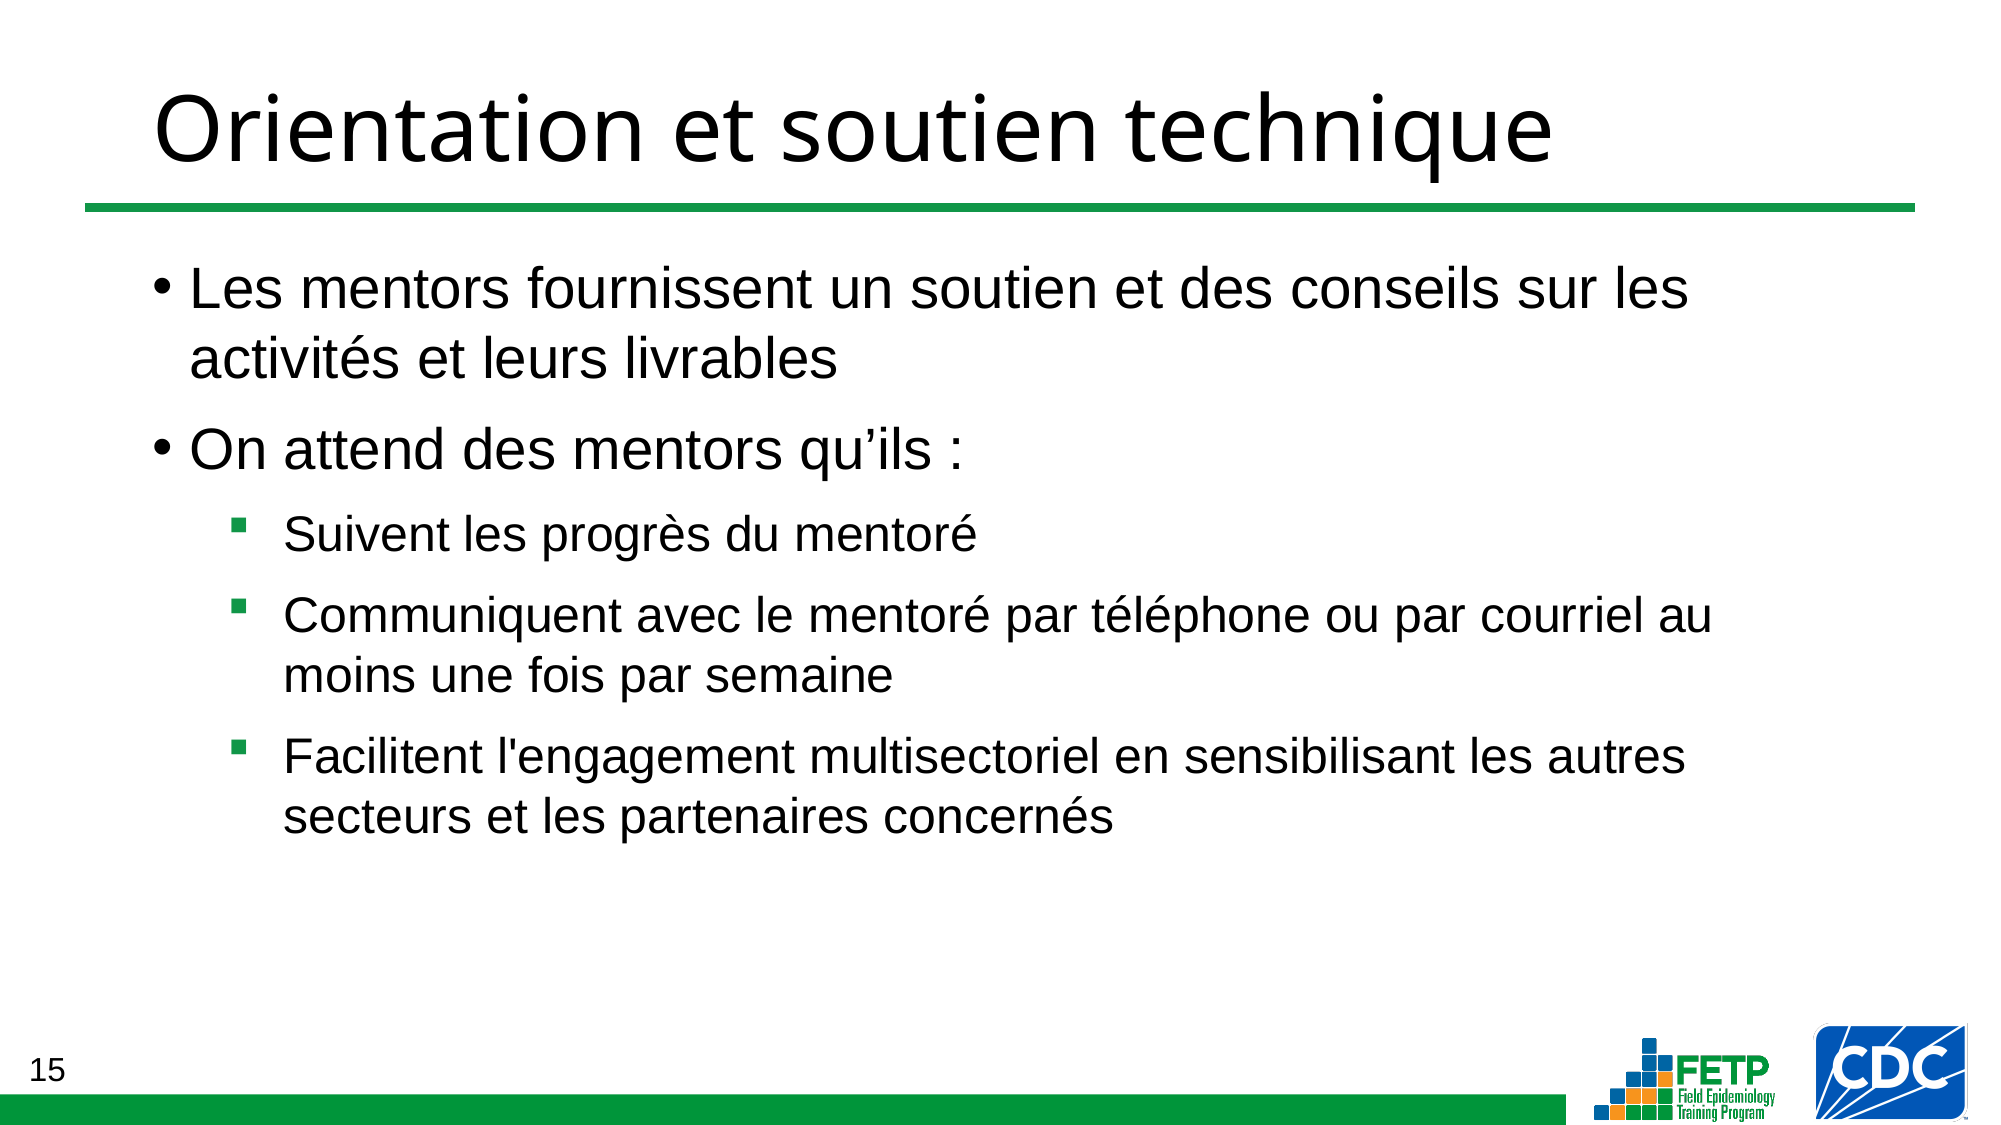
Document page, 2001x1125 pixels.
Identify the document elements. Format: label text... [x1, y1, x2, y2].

picture [1594, 1038, 1775, 1122]
list Les mentors fournissent un soutien et des conseils sur les activités et leurs livrables On attend des mentors qu’ils : Suivent les progrès du mentoré Communiquent avec le mentoré par téléphone ou par courriel au moins une fois par semaine Facilitent l'engagement multisectoriel en sensibilisant les autres secteurs et les partenaires concernés [137, 242, 1863, 1004]
title Orientation et soutien technique [137, 75, 1863, 207]
picture [1813, 1023, 1968, 1122]
